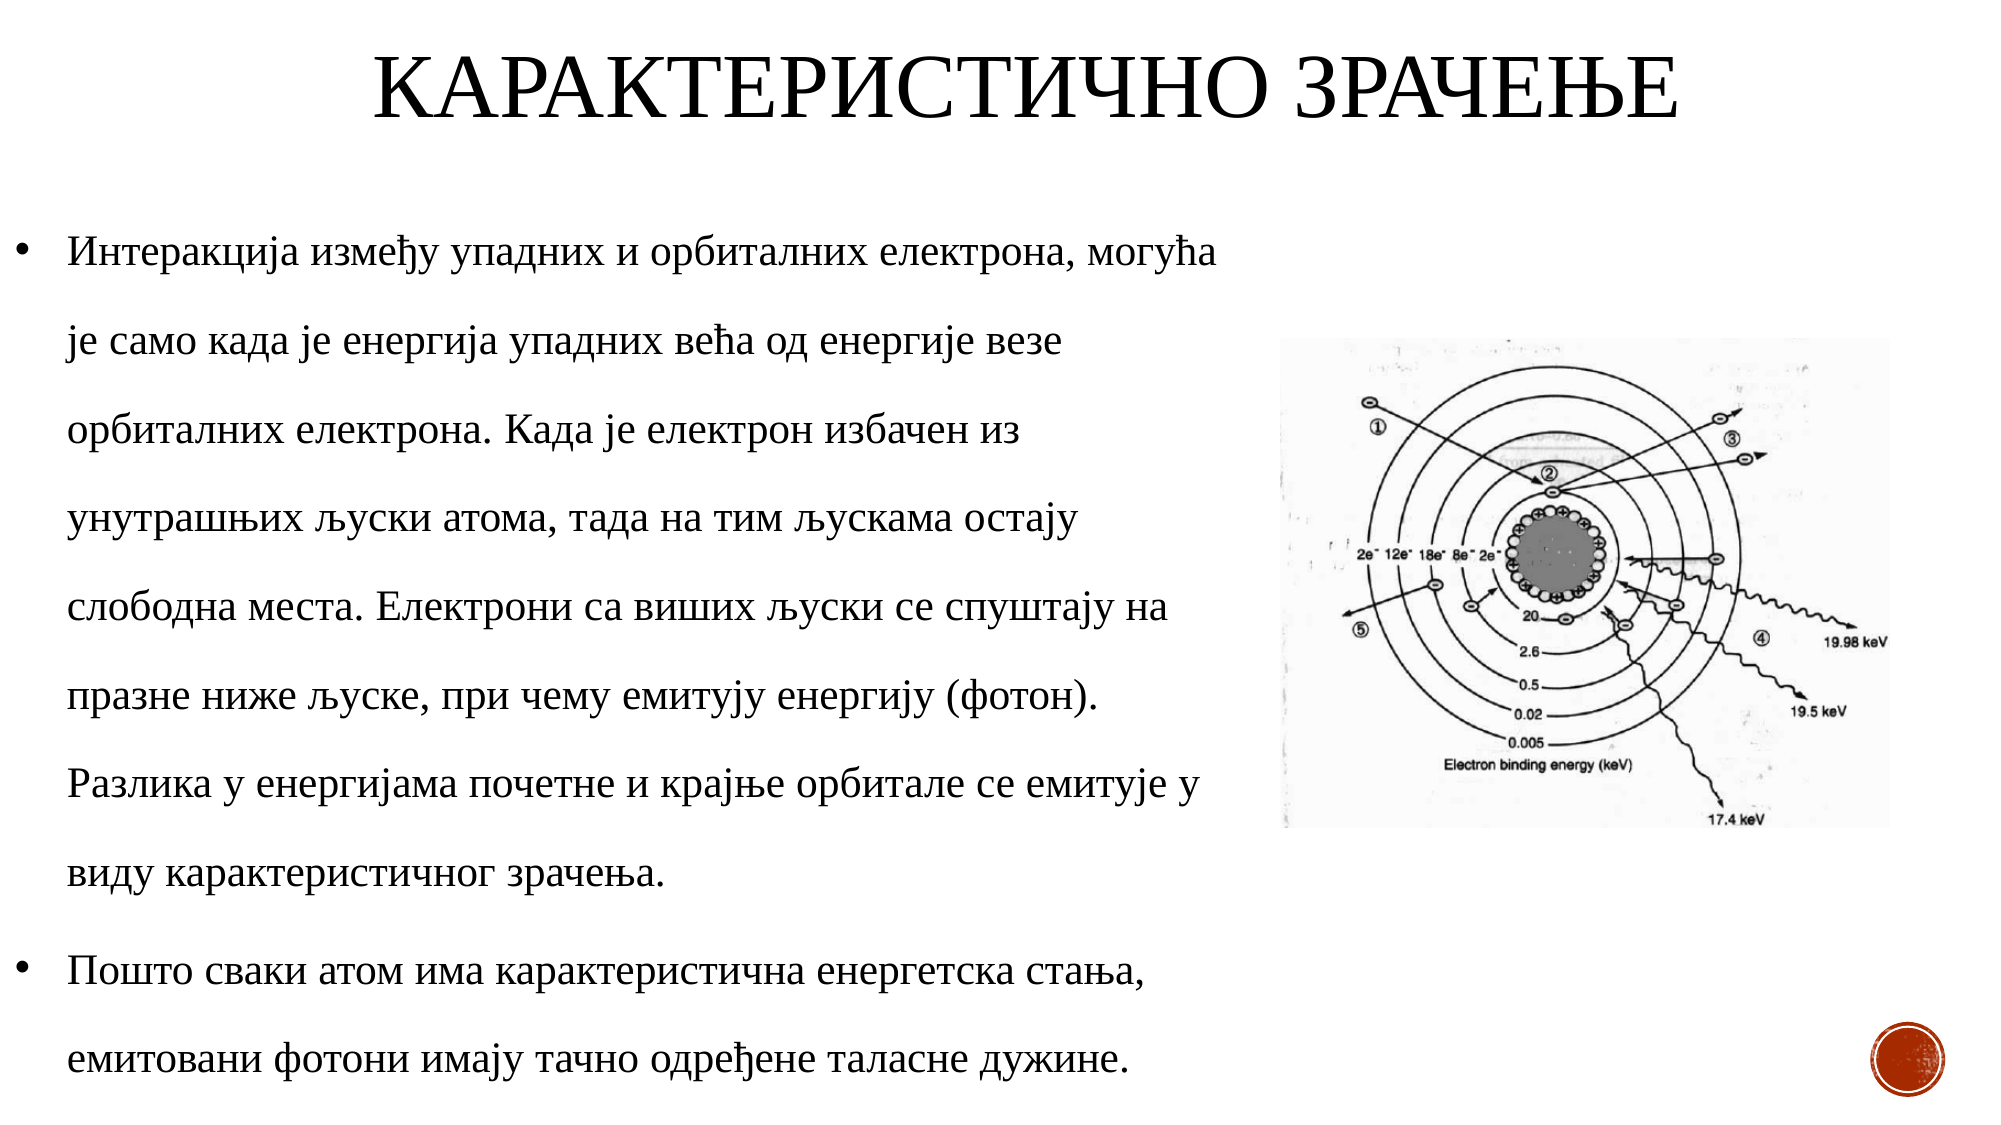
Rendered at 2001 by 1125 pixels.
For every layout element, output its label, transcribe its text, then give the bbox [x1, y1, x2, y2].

text_box Интеракција између упадних и орбиталних електрона, могућа је само када је енергија упадних већа од енергије везе орбиталних електрона. Када је електрон избачен из унутрашњих љуски атома, тада на тим љускама остају слободна места. Електрони са виших љуски се спуштају на празне ниже љуске, при чему емитују енергију (фотон). Разлика у енергијама почетне и крајње орбитале се емитује у виду карактеристичног зрачења. Пошто сваки атом има карактеристична енергетска стања, емитовани фотони имају тачно одређене таласне дужине. [0, 178, 1240, 1106]
picture [1280, 338, 1890, 828]
title Карактеристично зрачење [357, 37, 1835, 138]
